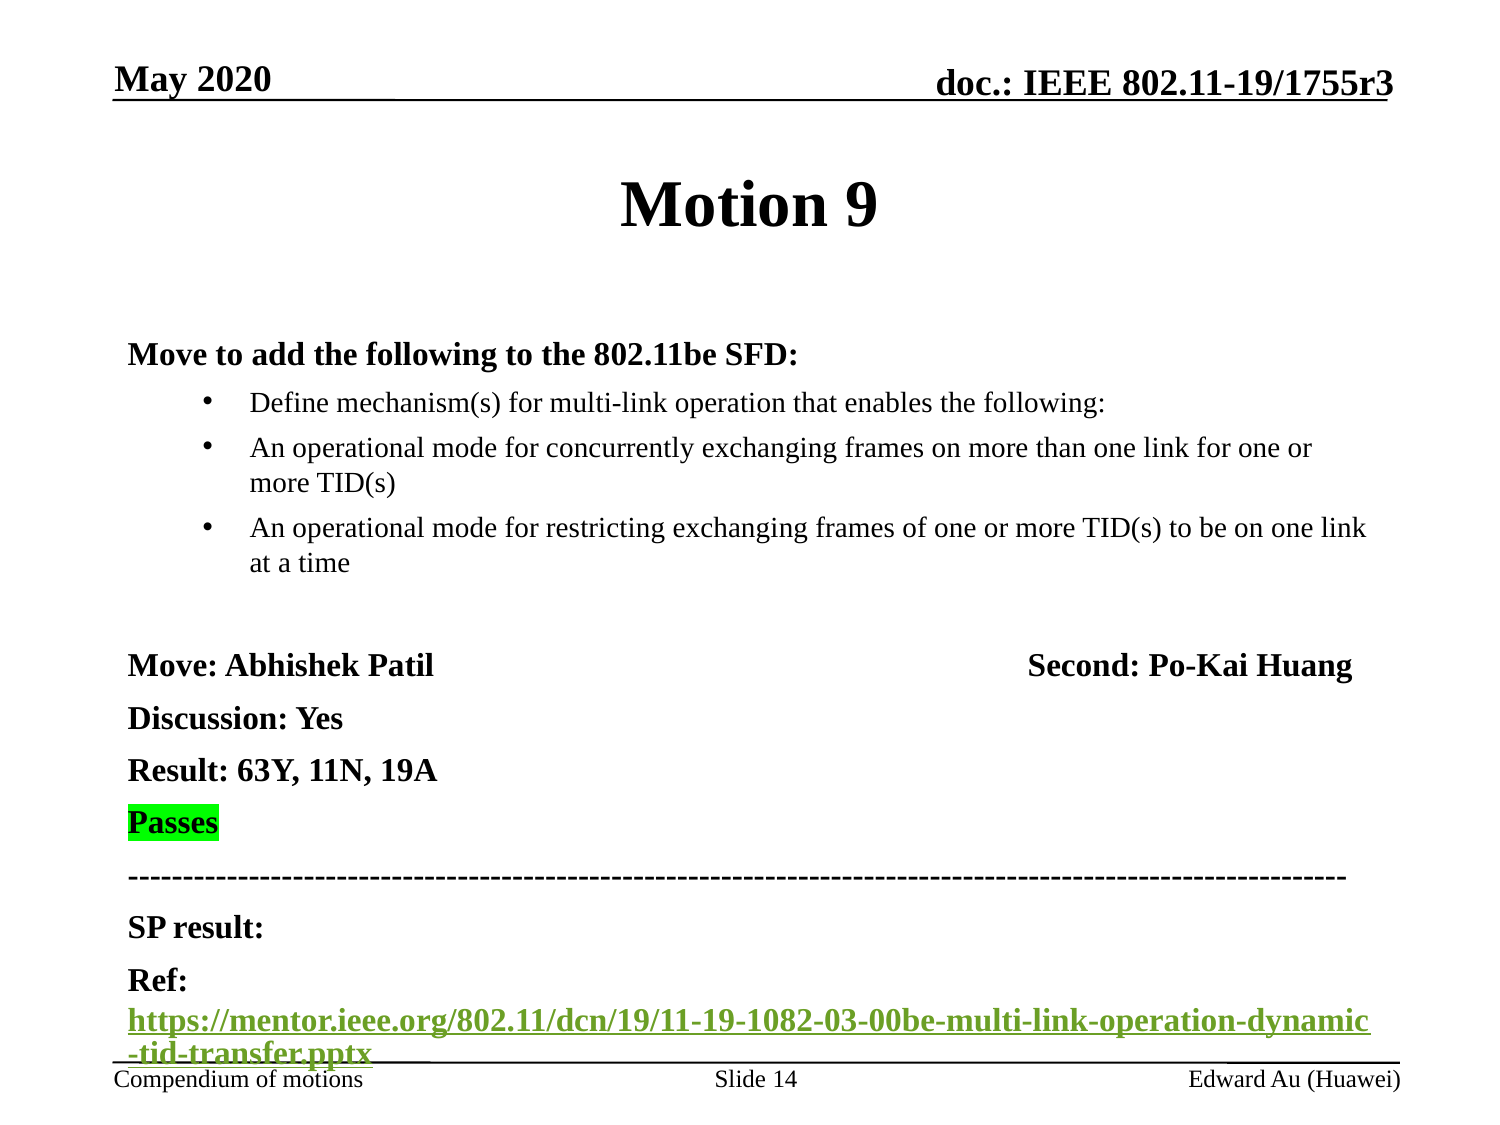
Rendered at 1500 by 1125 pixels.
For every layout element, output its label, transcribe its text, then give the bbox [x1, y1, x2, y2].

slide_number Slide 14 [712, 1061, 800, 1123]
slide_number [114, 54, 423, 100]
list Move to add the following to the 802.11be SFD: Define mechanism(s) for multi-link operation that enables the following: An operational mode for concurrently exchanging frames on more than one link for one or more TID(s) An operational mode for restricting exchanging frames of one or more TID(s) to be on one link at a time Move: Abhishek Patil Second: Po-Kai Huang Discussion: Yes Result: 63Y, 11N, 19A Passes --------------------------------------------------------------------------------------------------------------- SP result: Ref: https://mentor.ieee.org/802.11/dcn/19/11-19-1082-03-00be-multi-link-operation-dynamic-tid-transfer.pptx [112, 324, 1388, 1063]
footer Edward Au (Huawei) [878, 1061, 1402, 1093]
title Motion 9 [112, 112, 1388, 288]
